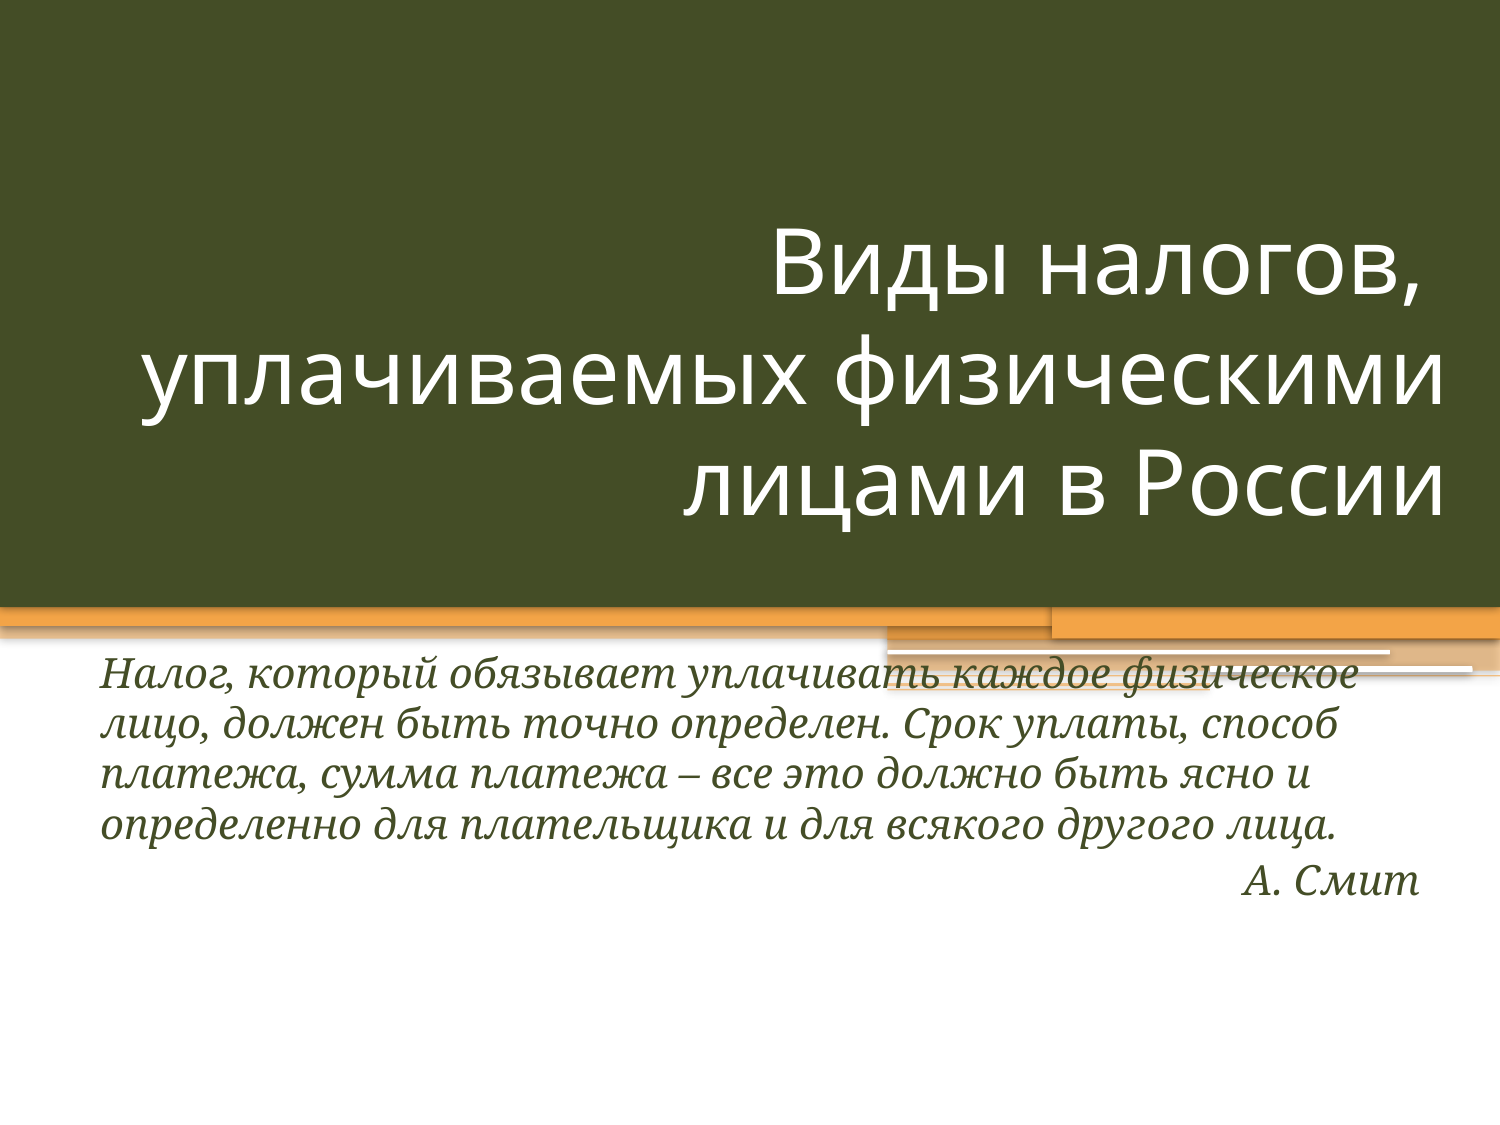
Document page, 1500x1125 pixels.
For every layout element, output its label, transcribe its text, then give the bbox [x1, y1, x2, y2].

title Виды налогов, уплачиваемых физическими лицами в России [76, 125, 1465, 541]
subtitle Налог, который обязывает уплачивать каждое физическое лицо, должен быть точно определен. Срок уплаты, способ платежа, сумма платежа – все это должно быть ясно и определенно для плательщика и для всякого другого лица. А. Смит [75, 639, 1436, 928]
